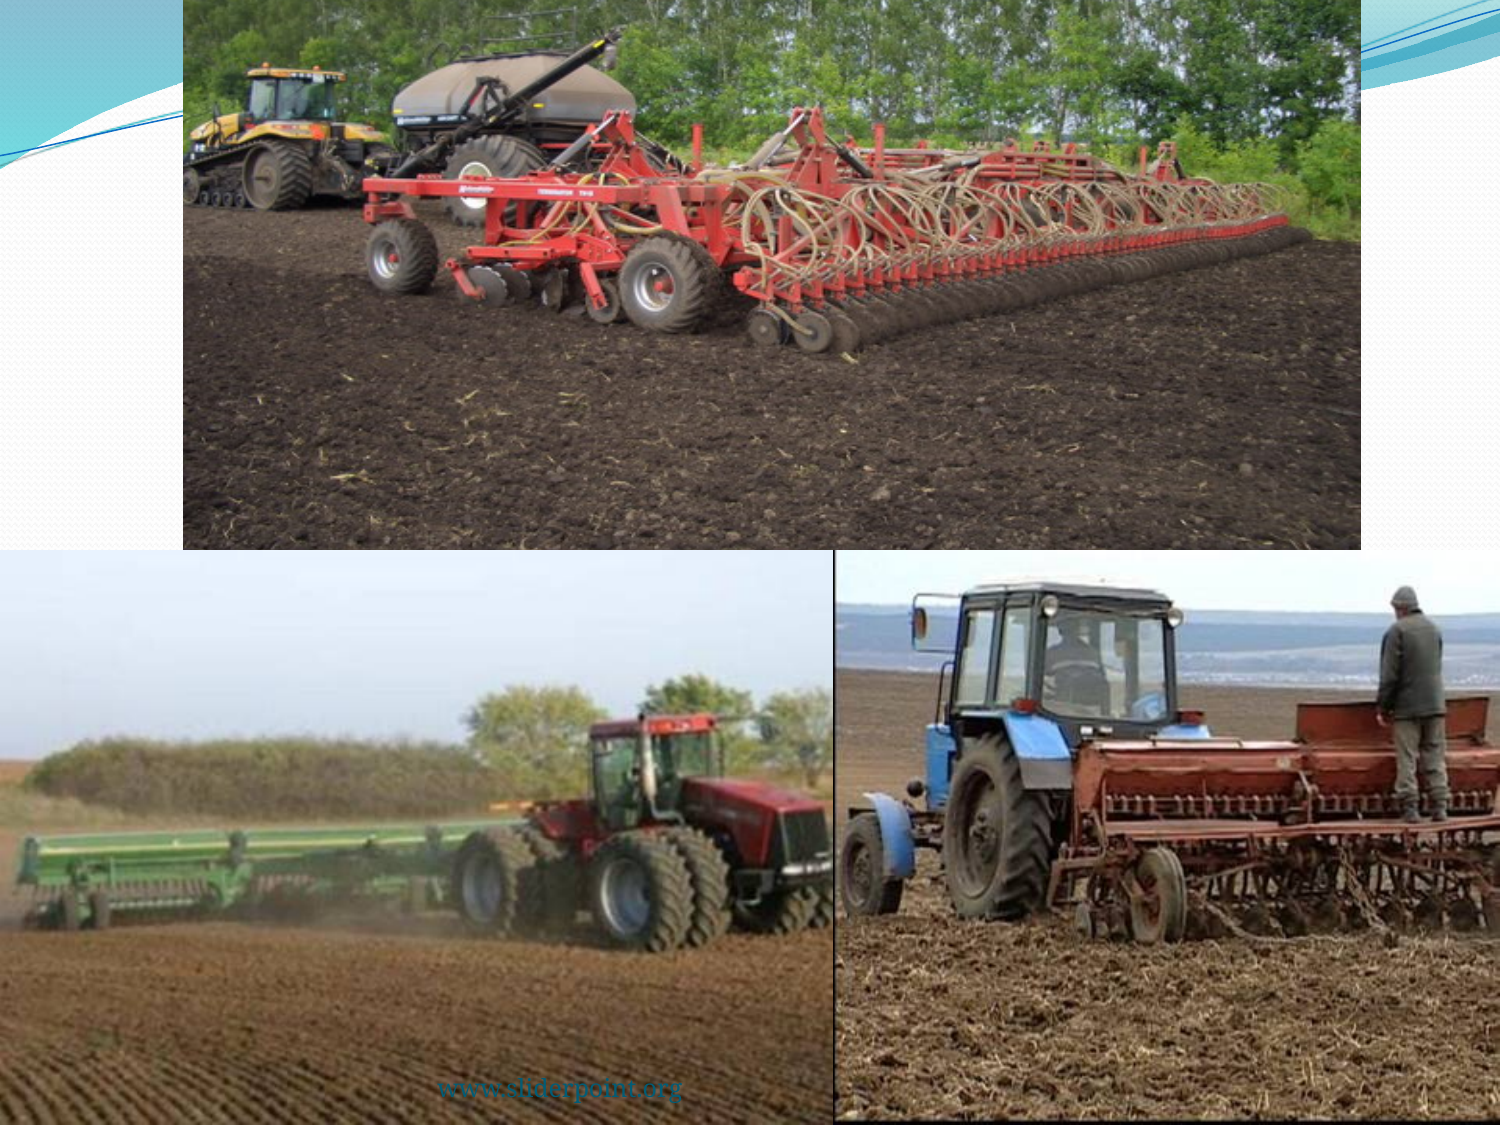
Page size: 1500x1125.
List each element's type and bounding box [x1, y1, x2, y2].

picture [0, 118, 177, 168]
picture [1369, 11, 1498, 168]
text_box [1371, 66, 1376, 202]
picture [0, 0, 1500, 1125]
